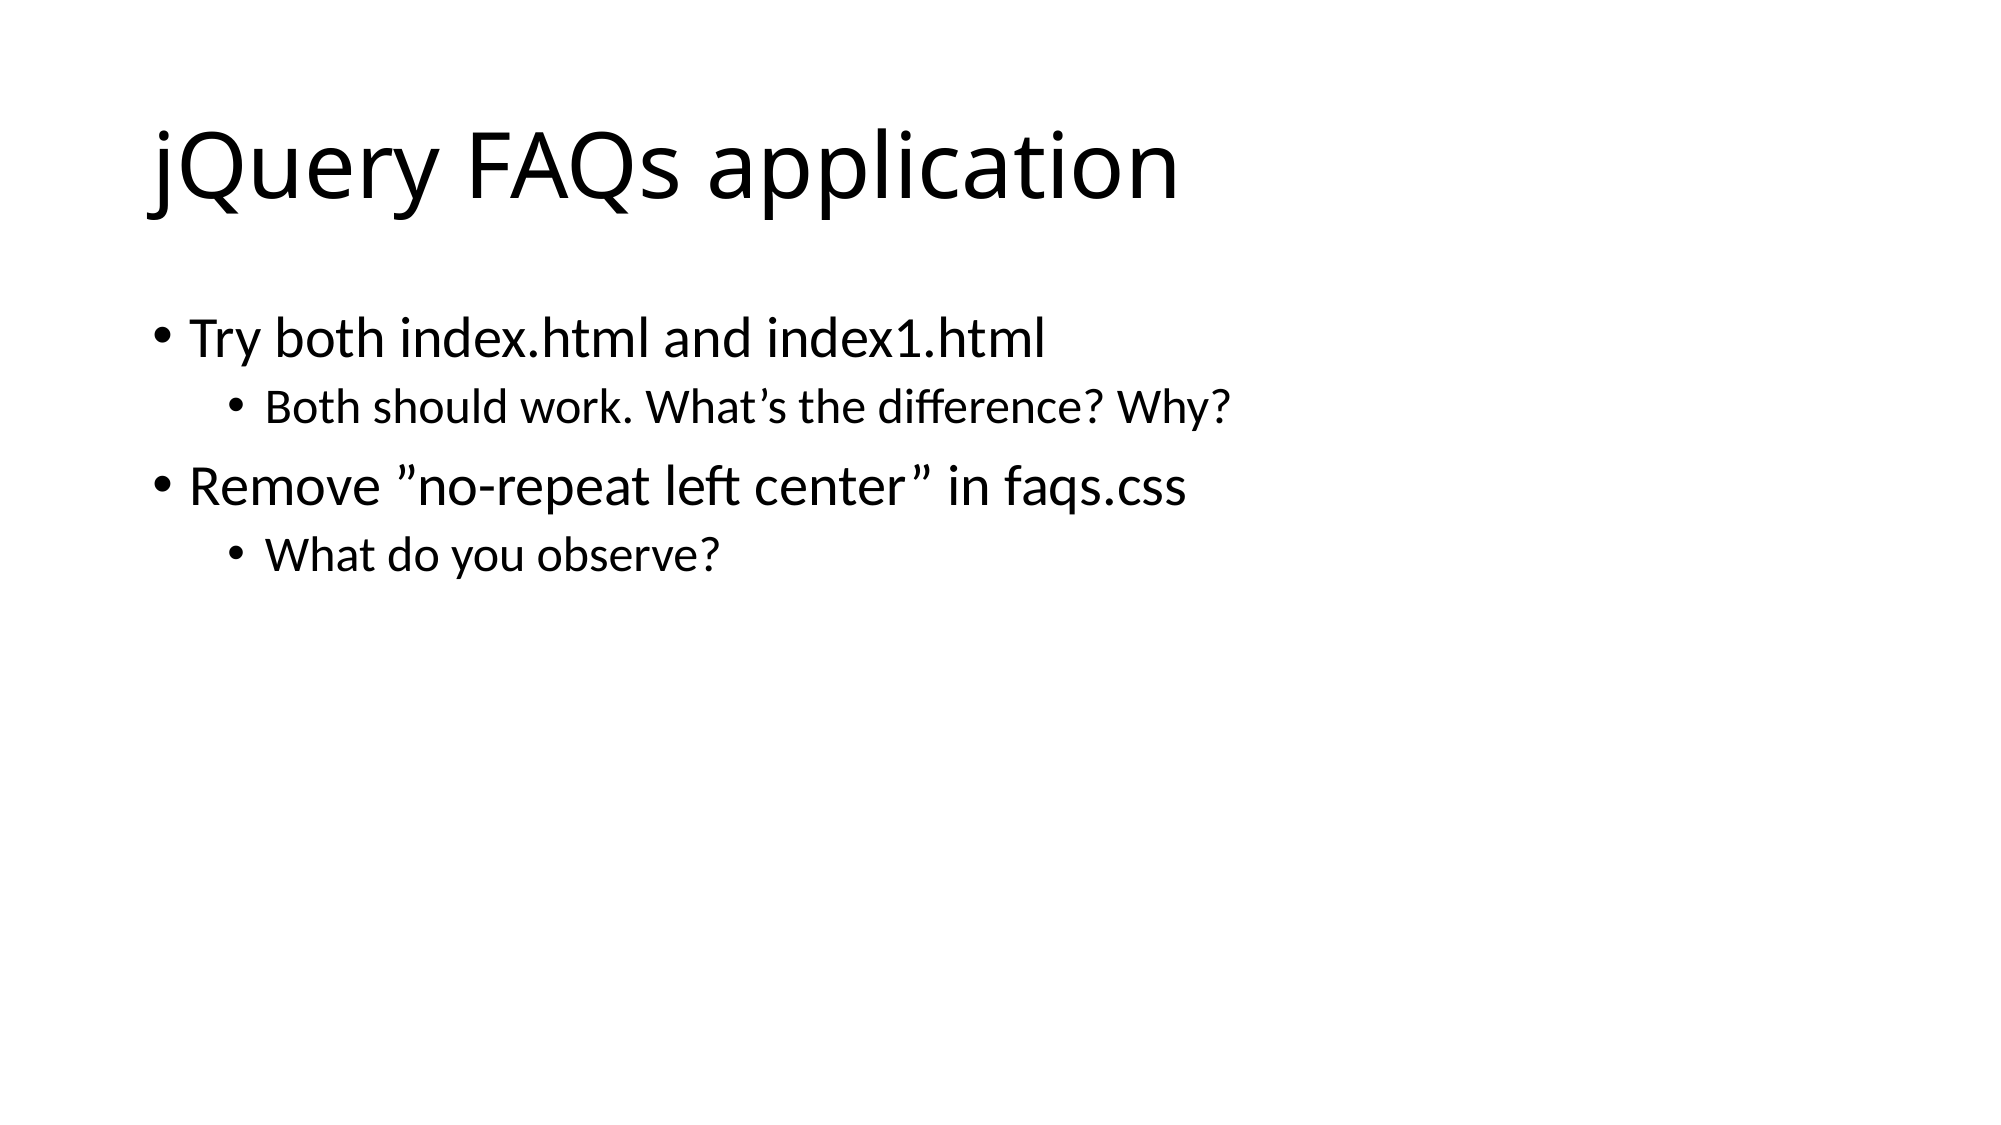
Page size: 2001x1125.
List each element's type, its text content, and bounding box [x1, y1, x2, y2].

list Try both index.html and index1.html Both should work. What’s the difference? Why? Remove ”no-repeat left center” in faqs.css What do you observe? [137, 299, 1863, 1014]
title jQuery FAQs application [137, 59, 1863, 278]
